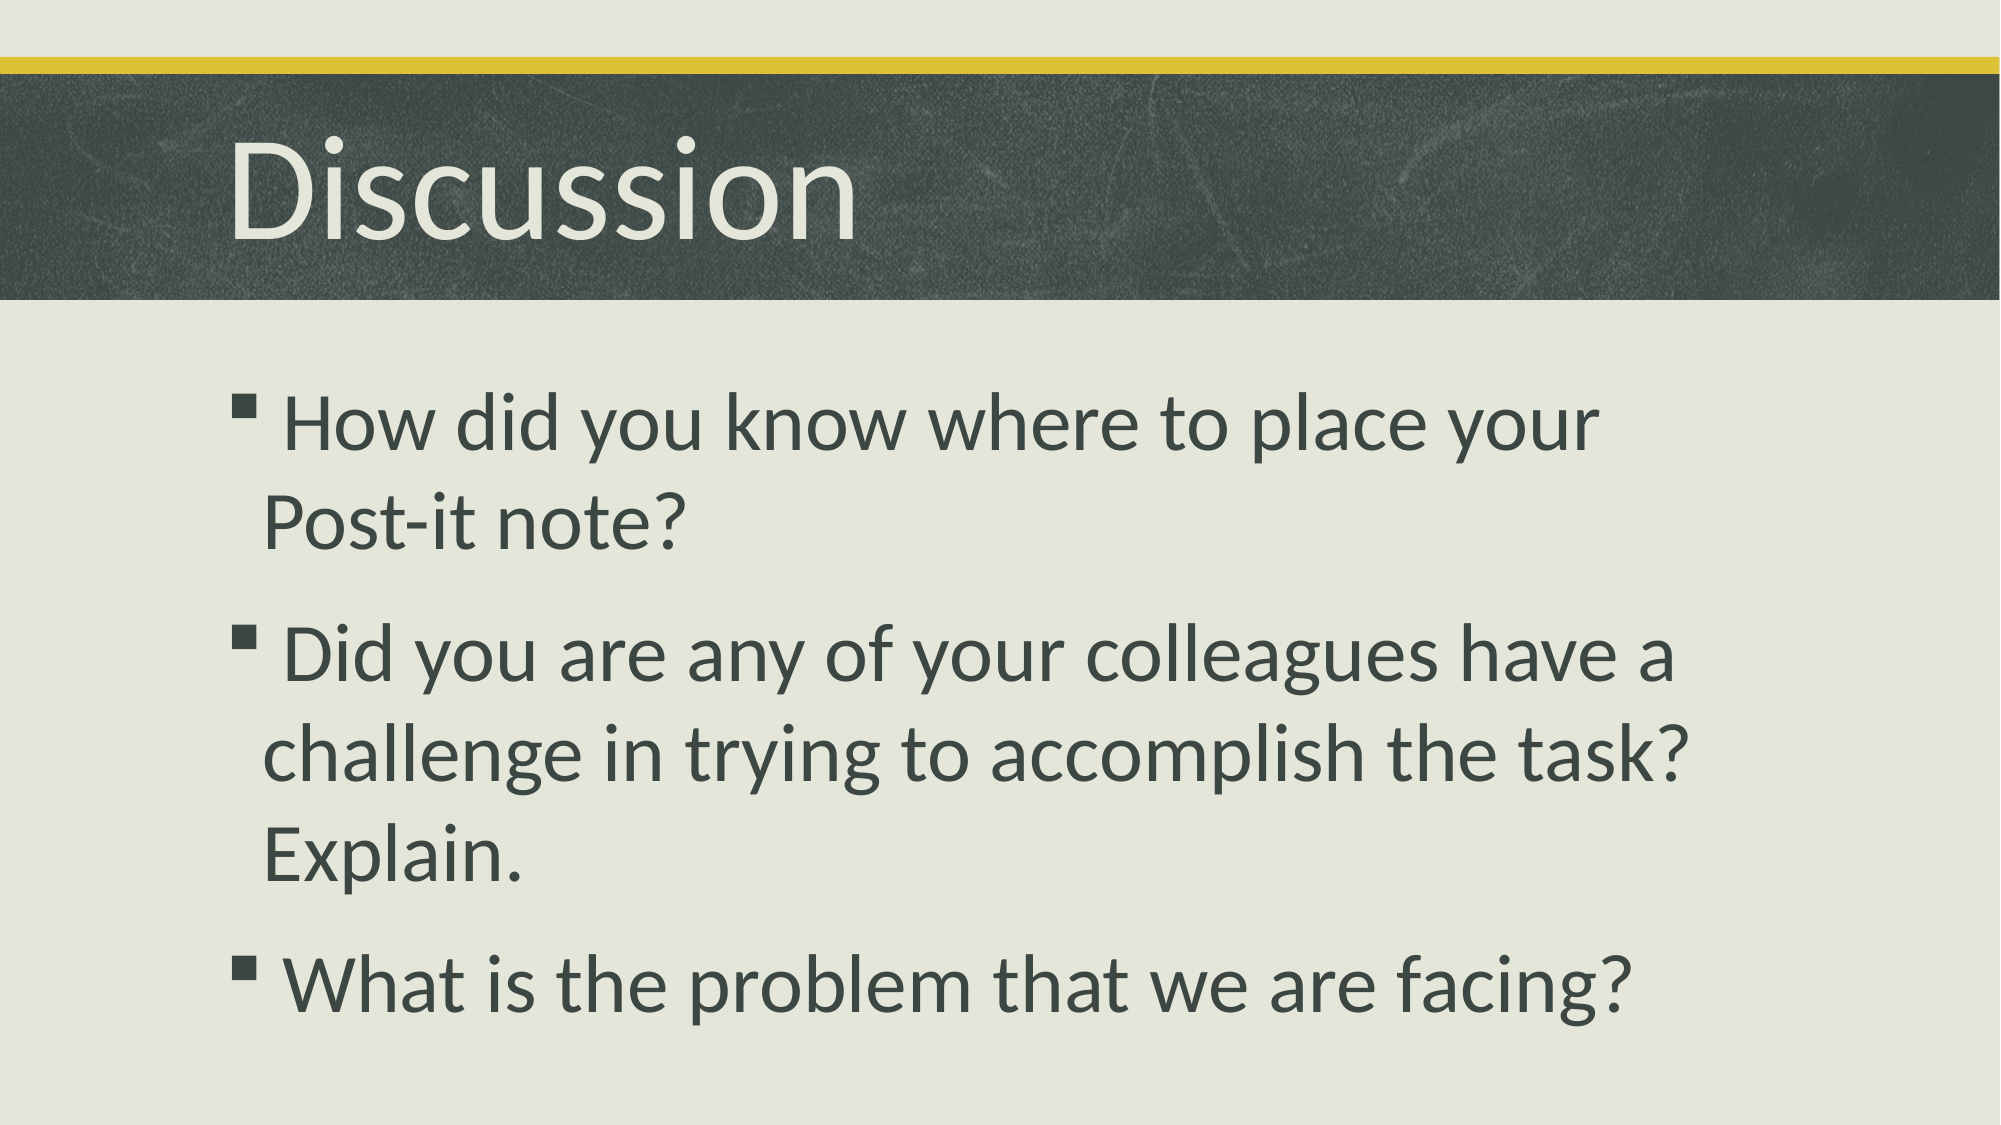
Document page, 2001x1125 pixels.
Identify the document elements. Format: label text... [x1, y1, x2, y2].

picture [0, 74, 2000, 300]
title Discussion [210, 76, 1790, 300]
list How did you know where to place your Post-it note? Did you are any of your colleagues have a challenge in trying to accomplish the task? Explain. What is the problem that we are facing? [210, 359, 1790, 1125]
